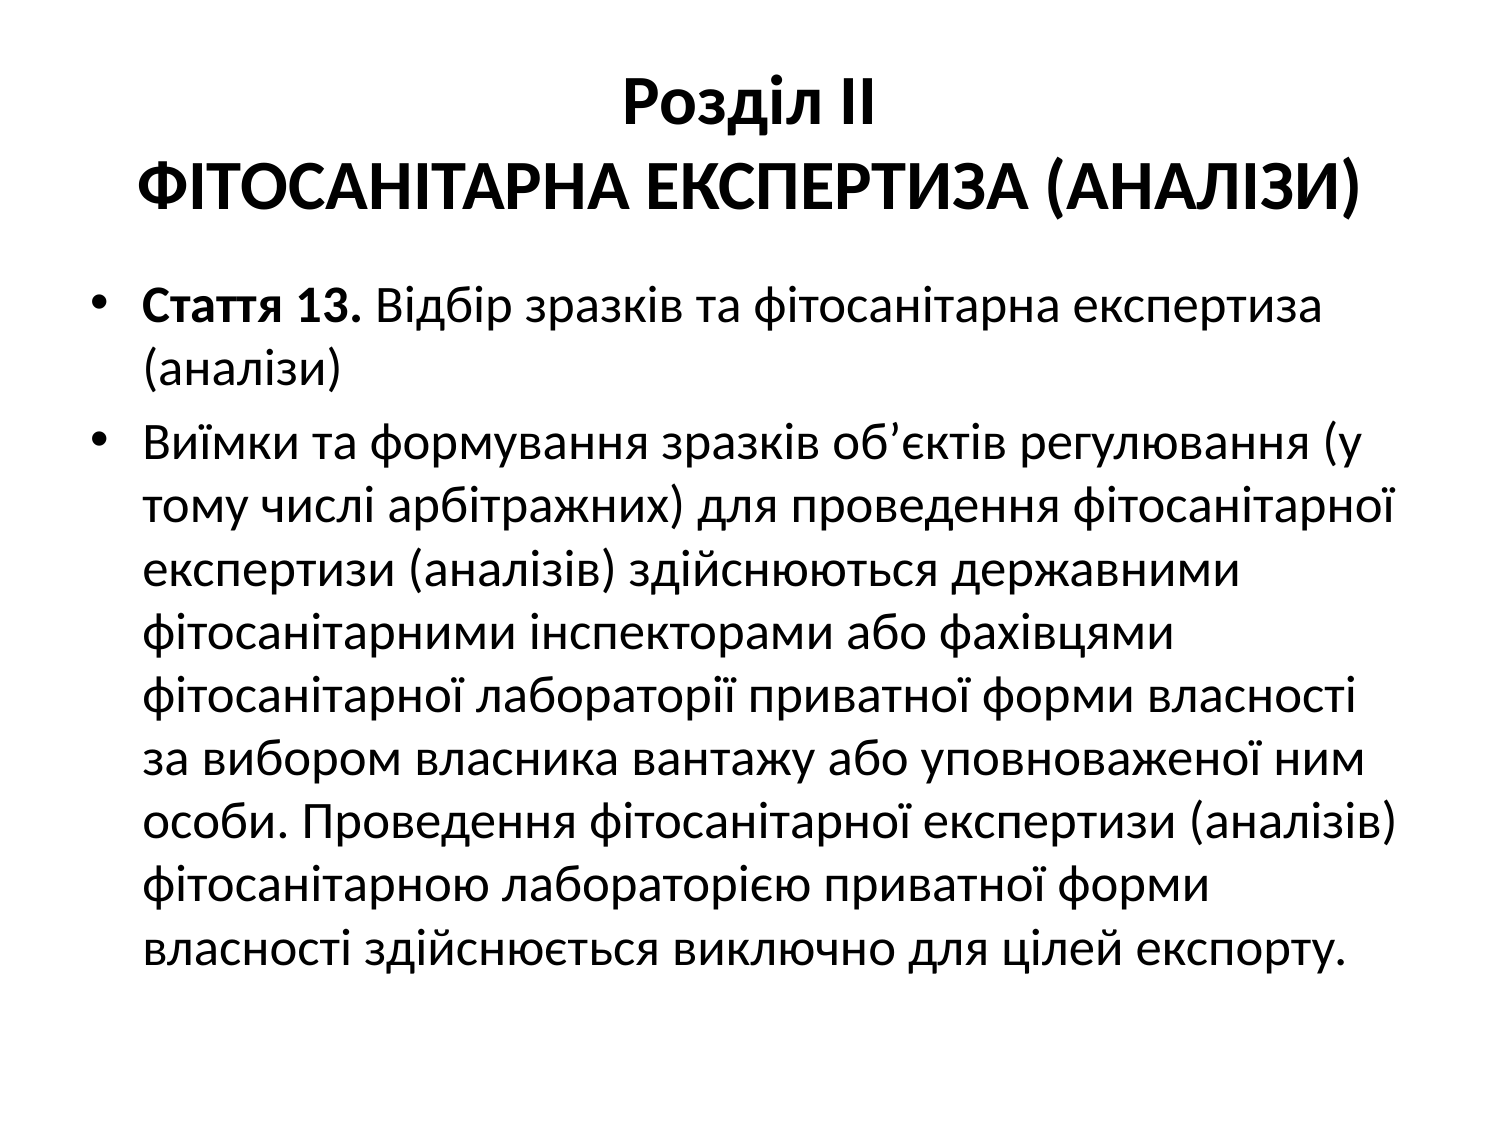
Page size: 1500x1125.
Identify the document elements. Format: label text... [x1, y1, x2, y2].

title Розділ II ФІТОСАНІТАРНА ЕКСПЕРТИЗА (АНАЛІЗИ) [75, 45, 1425, 233]
list Стаття 13. Відбір зразків та фітосанітарна експертиза (аналізи) Виїмки та формування зразків об’єктів регулювання (у тому числі арбітражних) для проведення фітосанітарної експертизи (аналізів) здійснюються державними фітосанітарними інспекторами або фахівцями фітосанітарної лабораторії приватної форми власності за вибором власника вантажу або уповноваженої ним особи. Проведення фітосанітарної експертизи (аналізів) фітосанітарною лабораторією приватної форми власності здійснюється виключно для цілей експорту. [75, 262, 1425, 1005]
